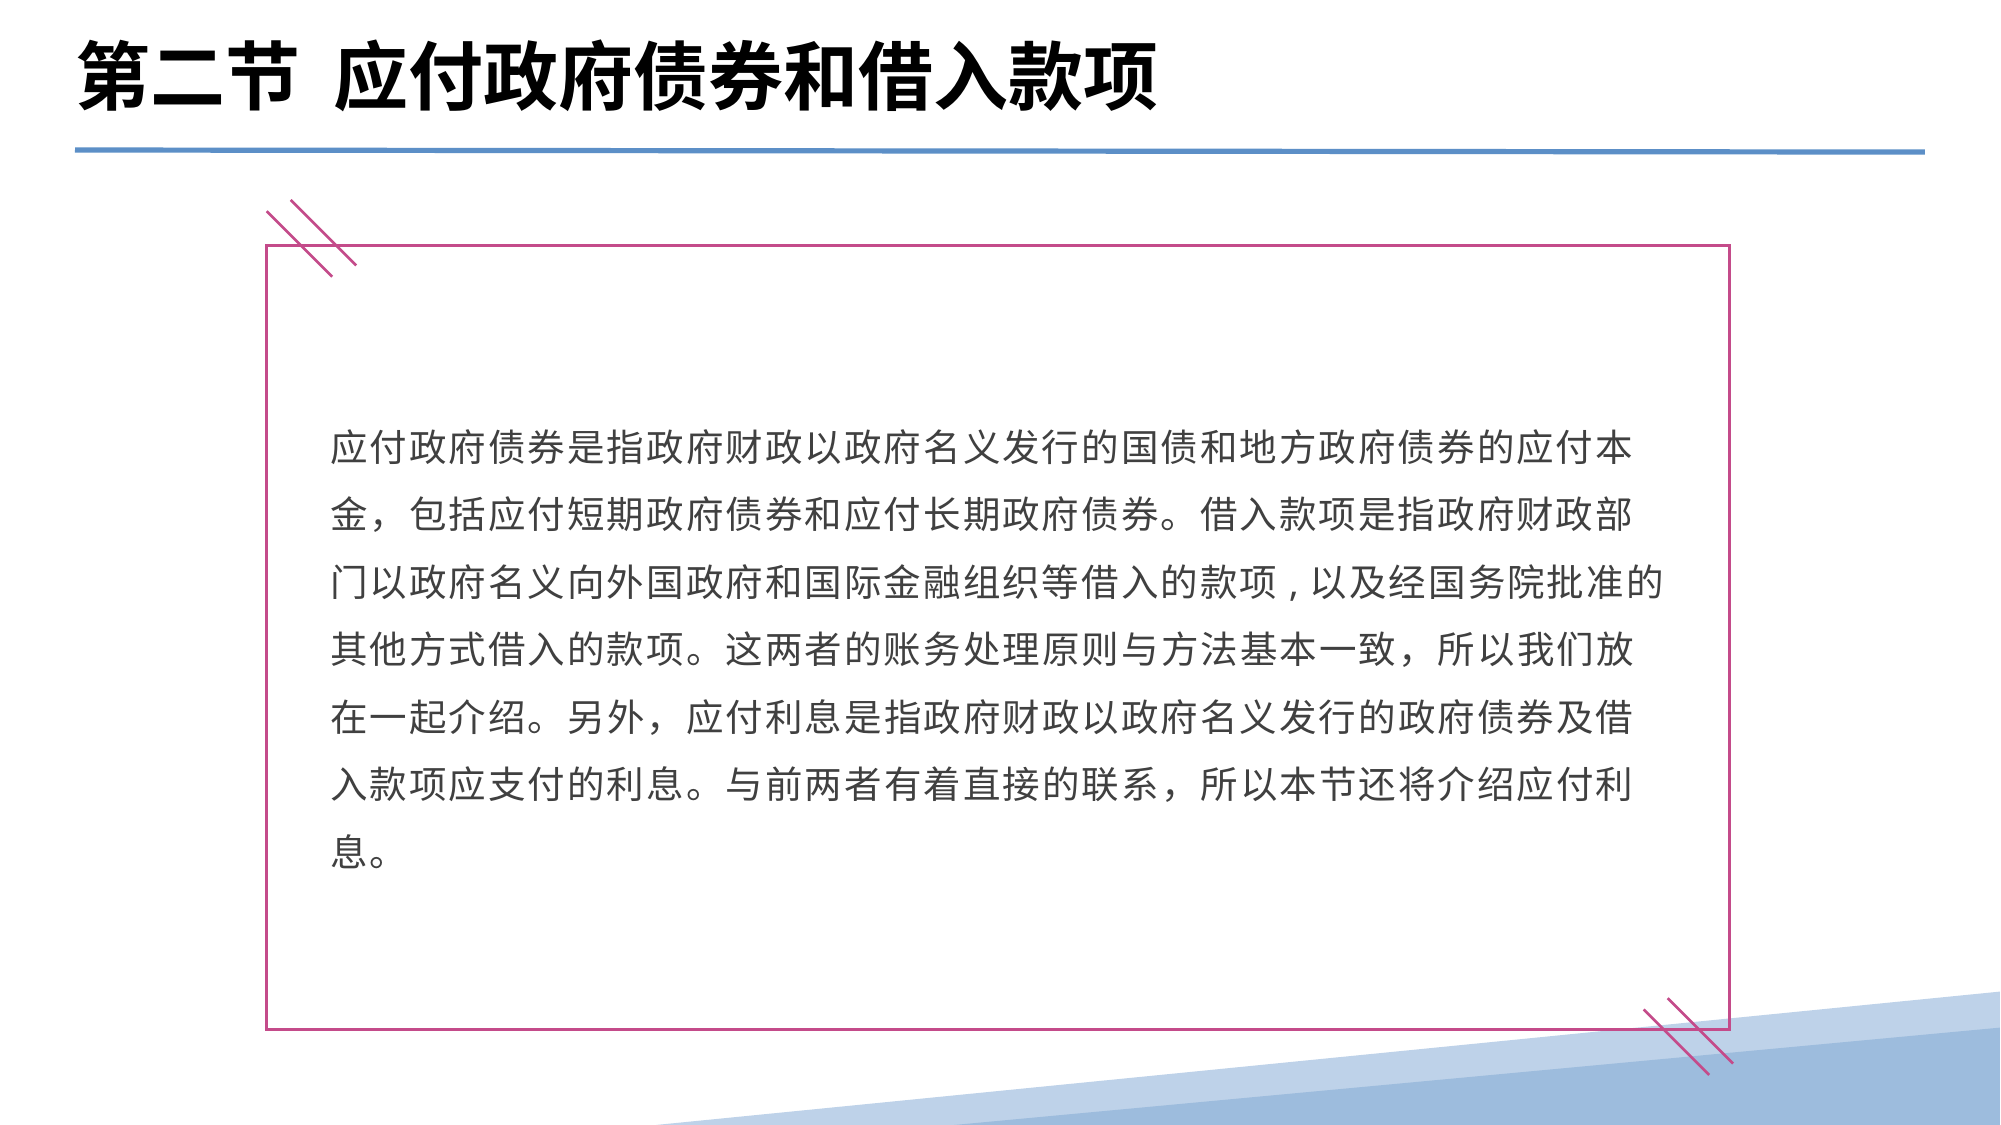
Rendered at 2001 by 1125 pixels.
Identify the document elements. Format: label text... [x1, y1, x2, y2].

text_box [290, 199, 357, 266]
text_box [656, 991, 2000, 1125]
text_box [1667, 998, 1734, 1064]
text_box 应付政府债券是指政府财政以政府名义发行的国债和地方政府债券的应付本金，包括应付短期政府债券和应付长期政府债券。借入款项是指政府财政部门以政府名义向外国政府和国际金融组织等借入的款项,以及经国务院批准的其他方式借入的款项。这两者的账务处理原则与方法基本一致，所以我们放在一起介绍。另外，应付利息是指政府财政以政府名义发行的政府债券及借入款项应支付的利息。与前两者有着直接的联系，所以本节还将介绍应付利息。 [319, 324, 1677, 951]
text_box [266, 244, 1730, 1030]
text_box 第二节 应付政府债券和借入款项 [75, 24, 1925, 125]
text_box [266, 211, 333, 277]
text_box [74, 149, 1925, 153]
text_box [1643, 1009, 1710, 1075]
